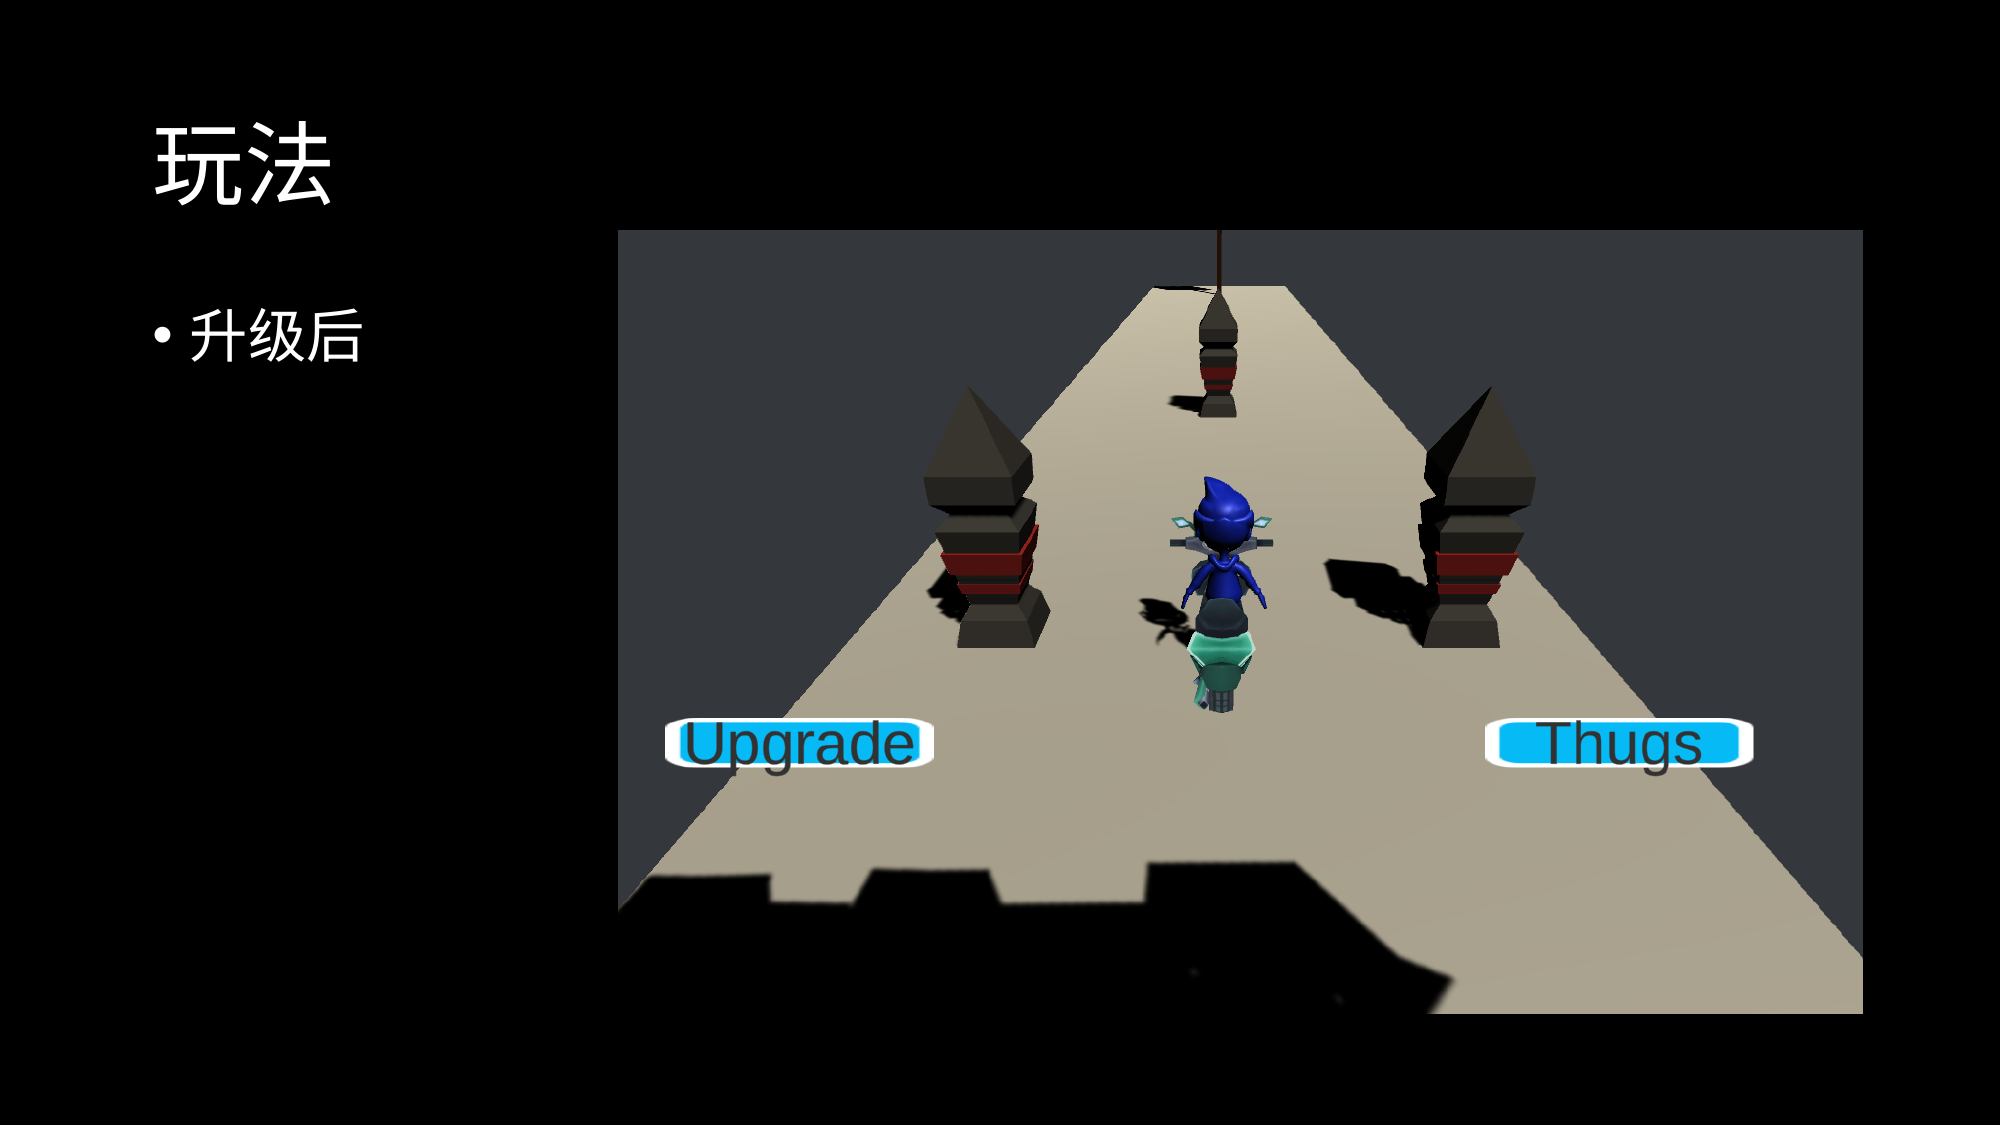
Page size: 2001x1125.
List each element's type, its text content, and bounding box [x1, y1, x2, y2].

list 升级后 [137, 299, 618, 1014]
picture [618, 230, 1863, 1014]
title 玩法 [137, 59, 1863, 278]
